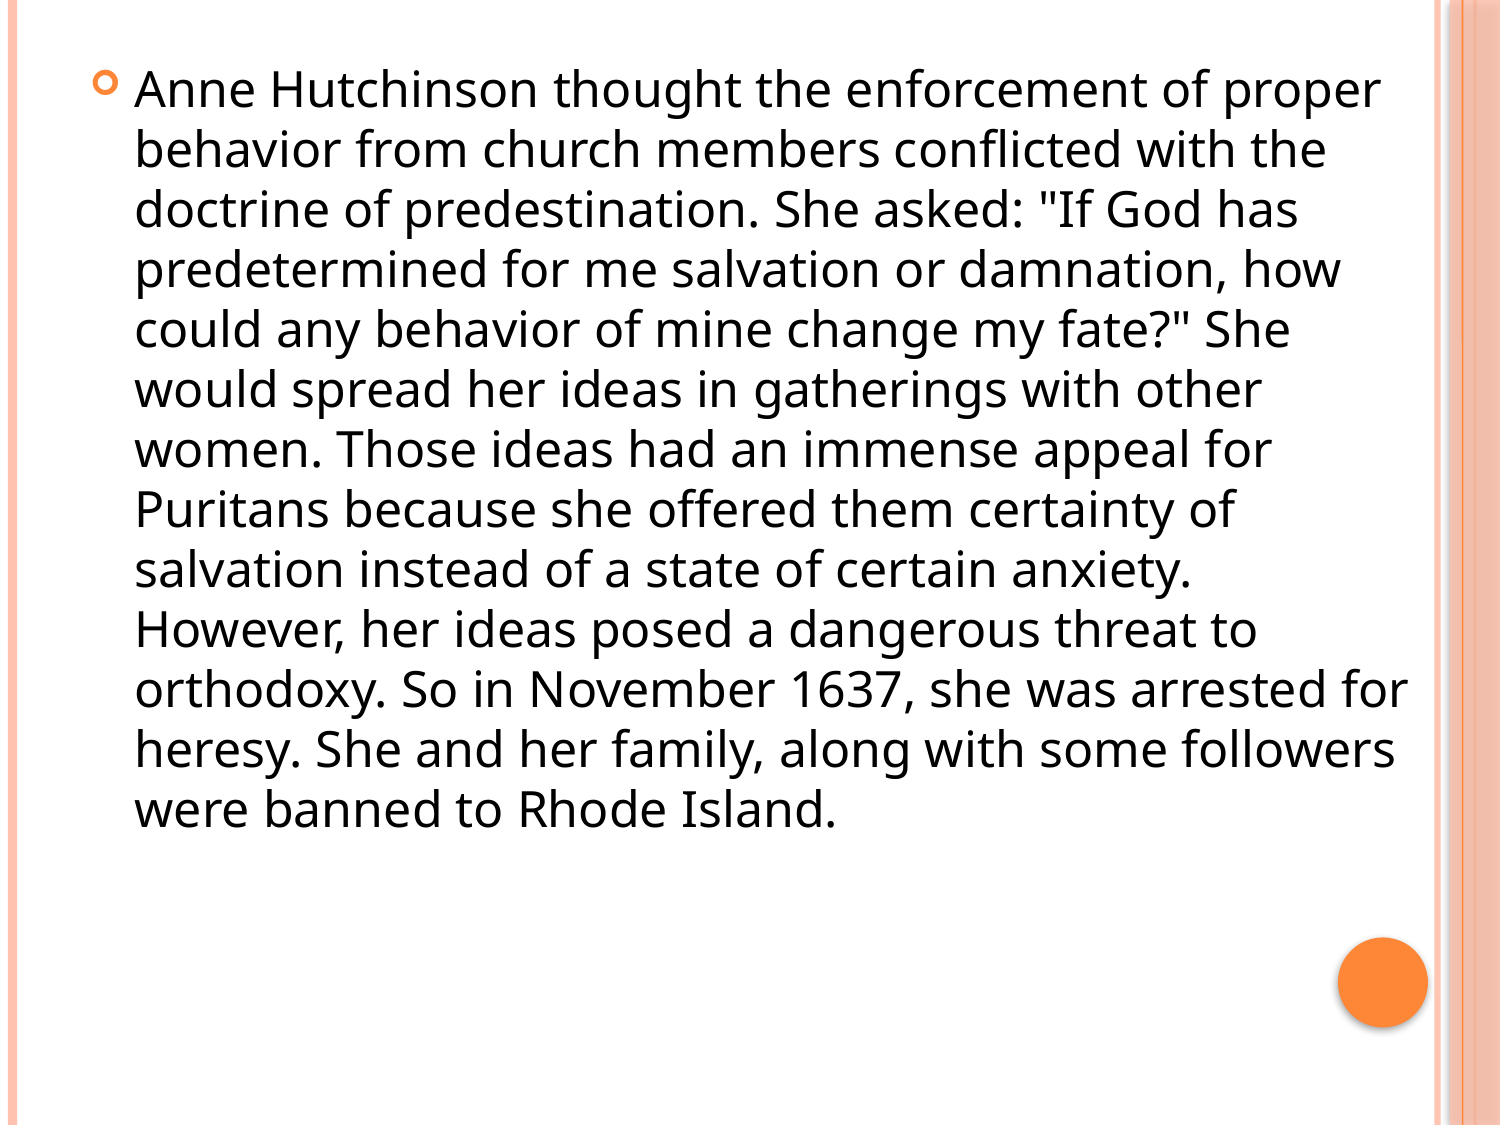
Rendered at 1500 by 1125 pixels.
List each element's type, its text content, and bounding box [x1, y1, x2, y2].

list Anne Hutchinson thought the enforcement of proper behavior from church members conflicted with the doctrine of predestination. She asked: "If God has predetermined for me salvation or damnation, how could any behavior of mine change my fate?" She would spread her ideas in gatherings with other women. Those ideas had an immense appeal for Puritans because she offered them certainty of salvation instead of a state of certain anxiety. However, her ideas posed a dangerous threat to orthodoxy. So in November 1637, she was arrested for heresy. She and her family, along with some followers were banned to Rhode Island. [75, 50, 1425, 1075]
